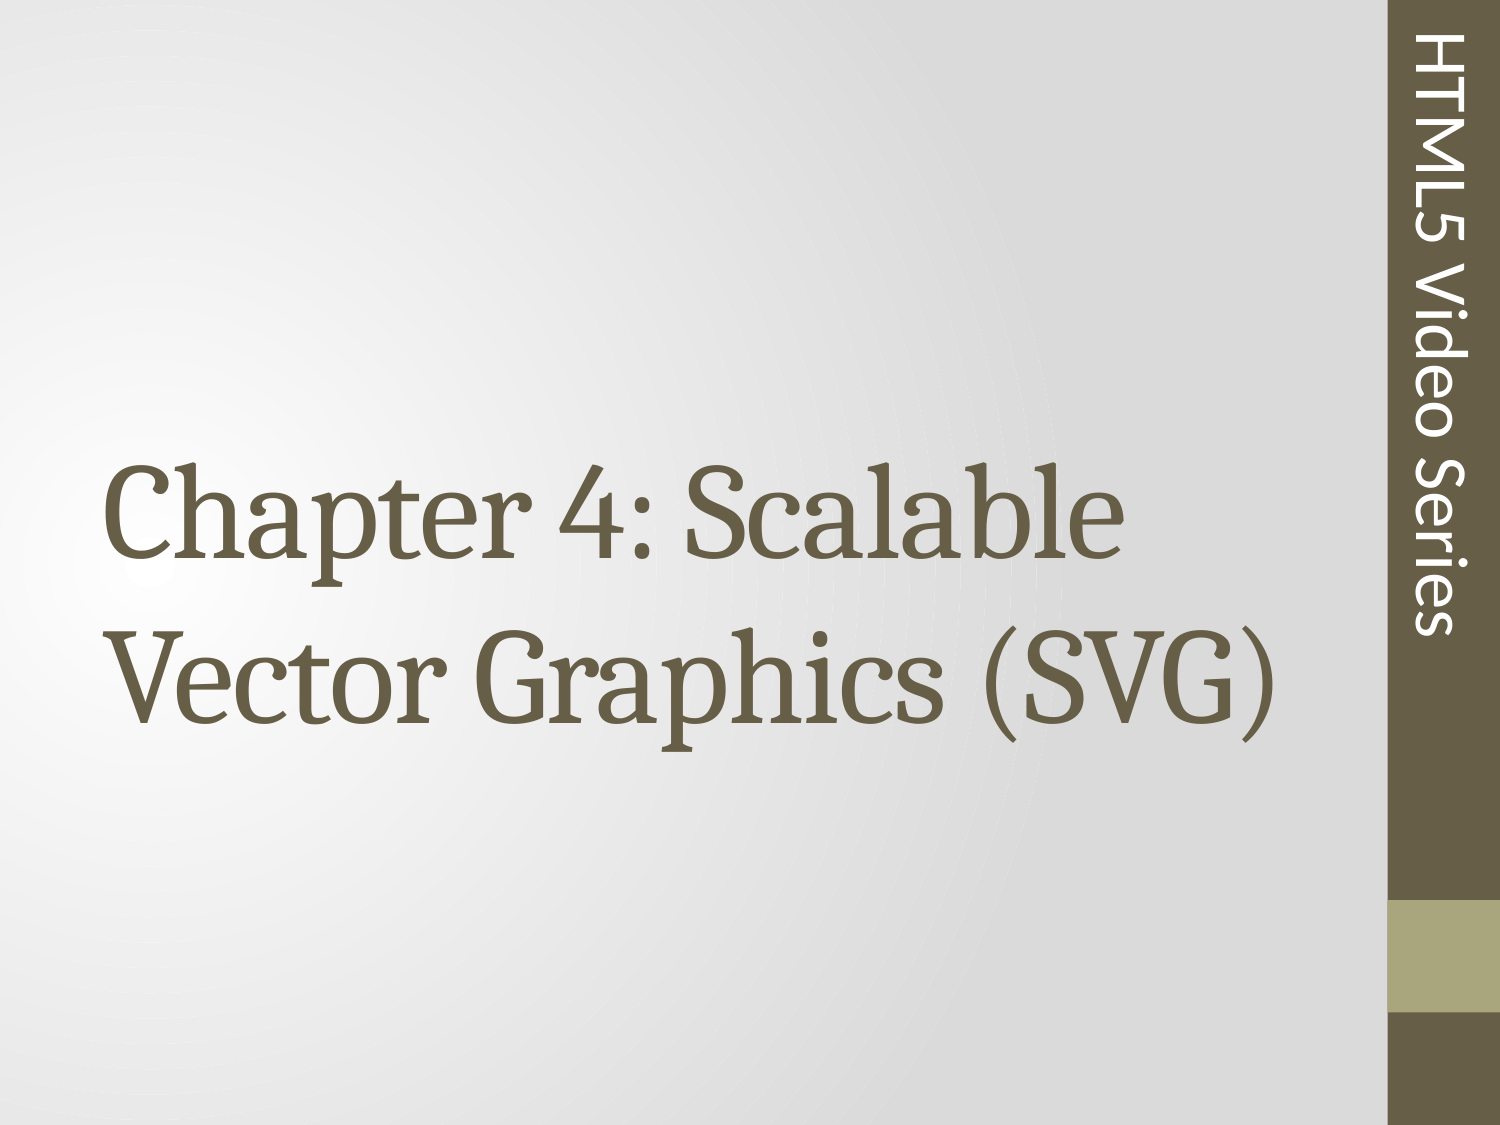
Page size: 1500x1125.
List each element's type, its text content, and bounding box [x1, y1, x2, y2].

text_box HTML5 Video Series [1393, 15, 1499, 654]
title Chapter 4: Scalable Vector Graphics (SVG) [87, 332, 1325, 759]
